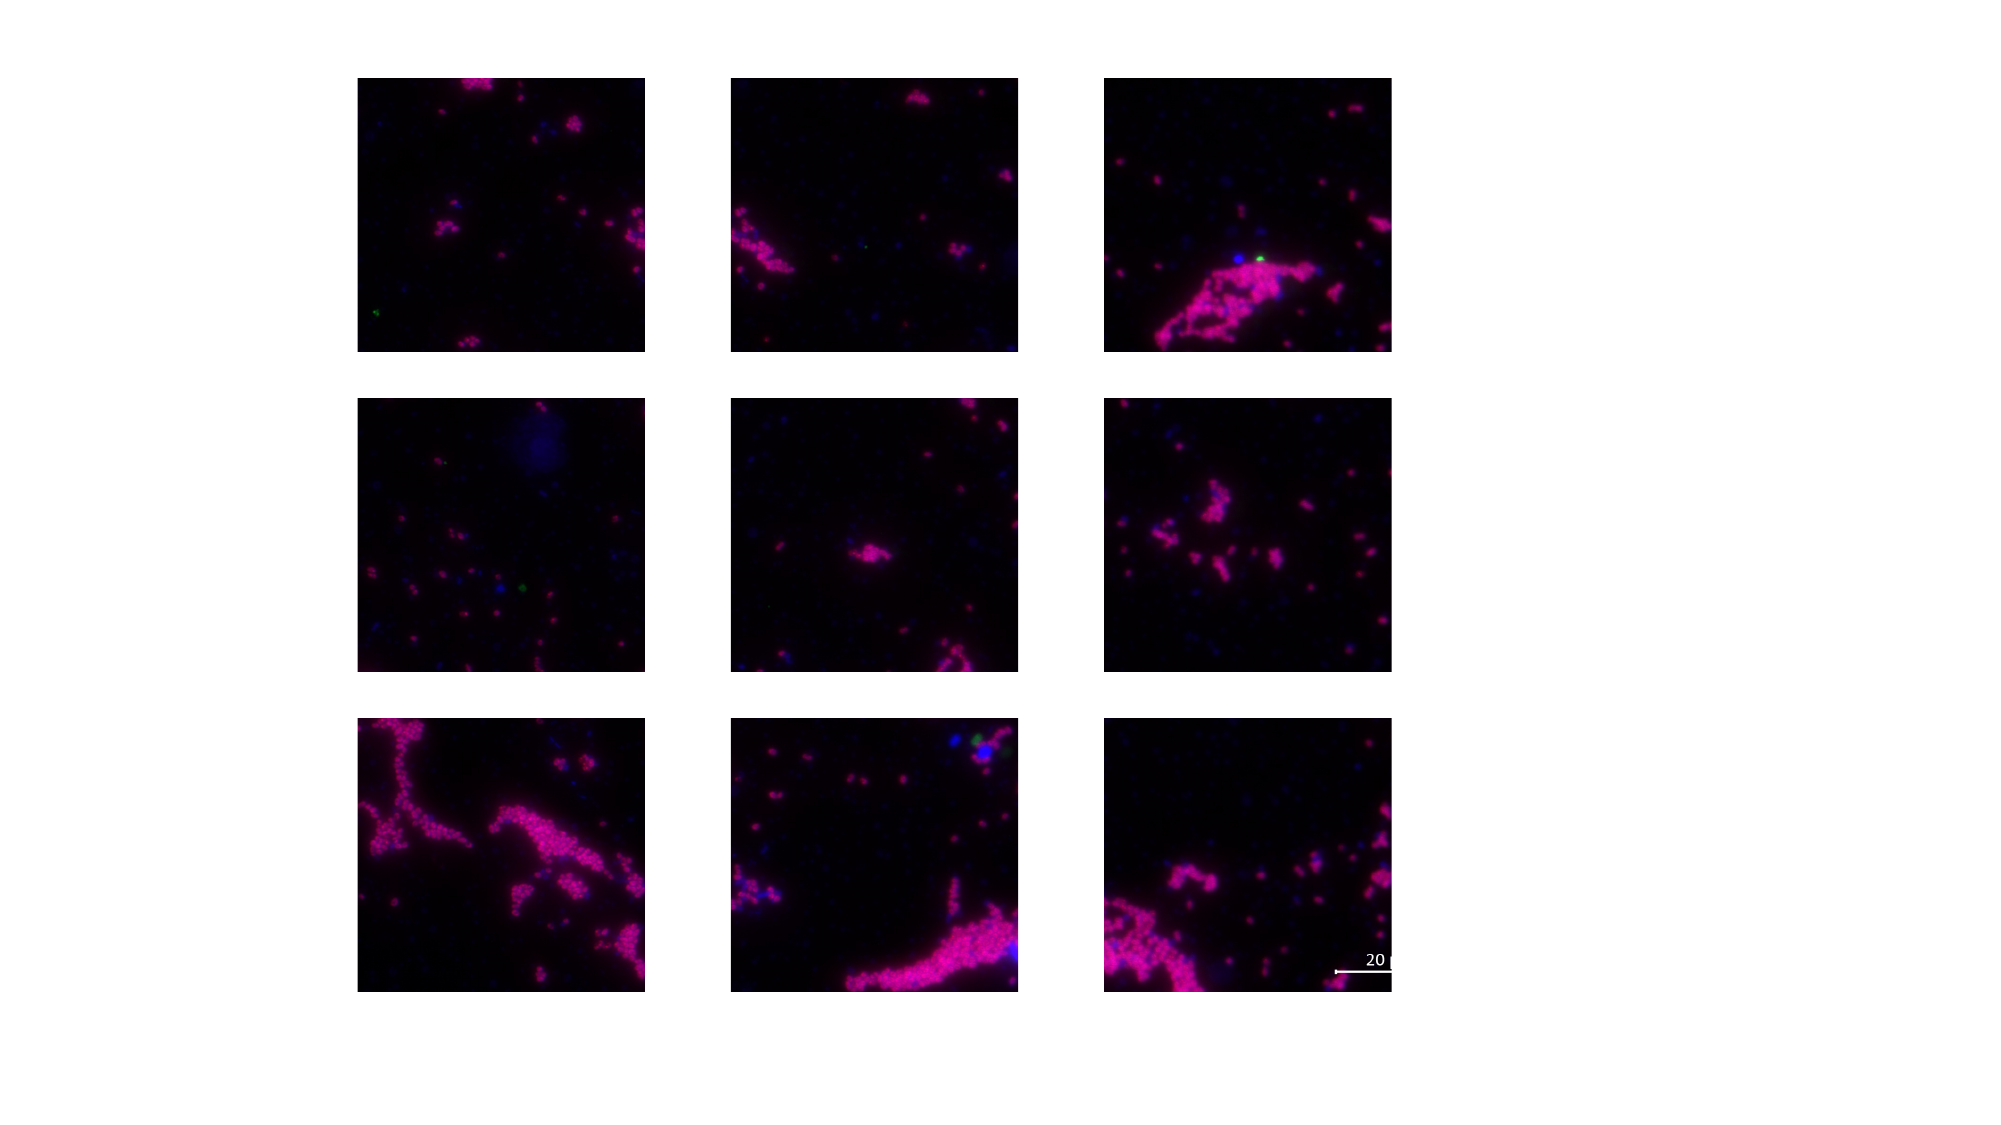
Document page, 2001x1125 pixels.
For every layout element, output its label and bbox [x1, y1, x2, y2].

picture [357, 398, 645, 672]
picture [1104, 718, 1392, 992]
picture [730, 718, 1019, 992]
picture [357, 78, 645, 352]
picture [1104, 78, 1392, 352]
picture [730, 398, 1019, 672]
picture [1104, 398, 1392, 672]
picture [730, 78, 1019, 352]
picture [357, 718, 645, 992]
